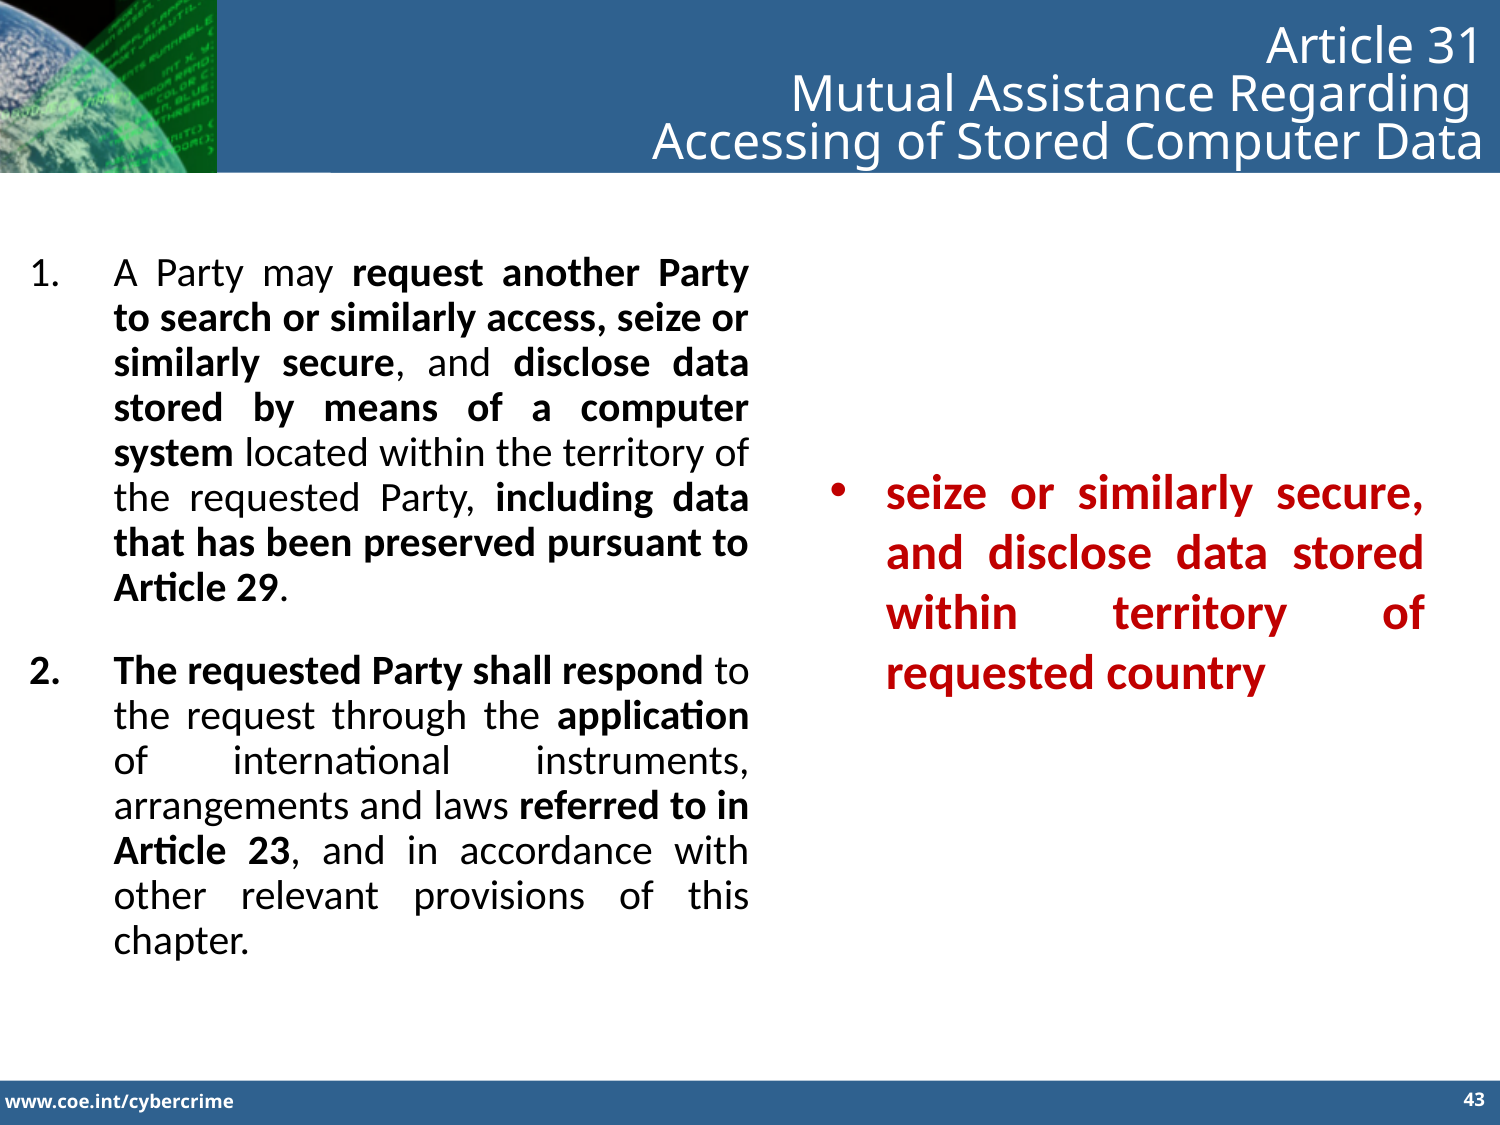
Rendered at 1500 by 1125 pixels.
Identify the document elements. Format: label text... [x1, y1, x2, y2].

text_box seize or similarly secure, and disclose data stored within territory of requested country [814, 451, 1440, 707]
text_box A Party may request another Party to search or similarly access, seize or similarly secure, and disclose data stored by means of a computer system located within the territory of the requested Party, including data that has been preserved pursuant to Article 29. The requested Party shall respond to the request through the application of international instruments, arrangements and laws referred to in Article 23, and in accordance with other relevant provisions of this chapter. [14, 243, 765, 971]
text_box Article 31 Mutual Assistance Regarding Accessing of Stored Computer Data [329, 20, 1500, 174]
slide_number 43 [1149, 1079, 1500, 1125]
picture [0, 1, 217, 173]
